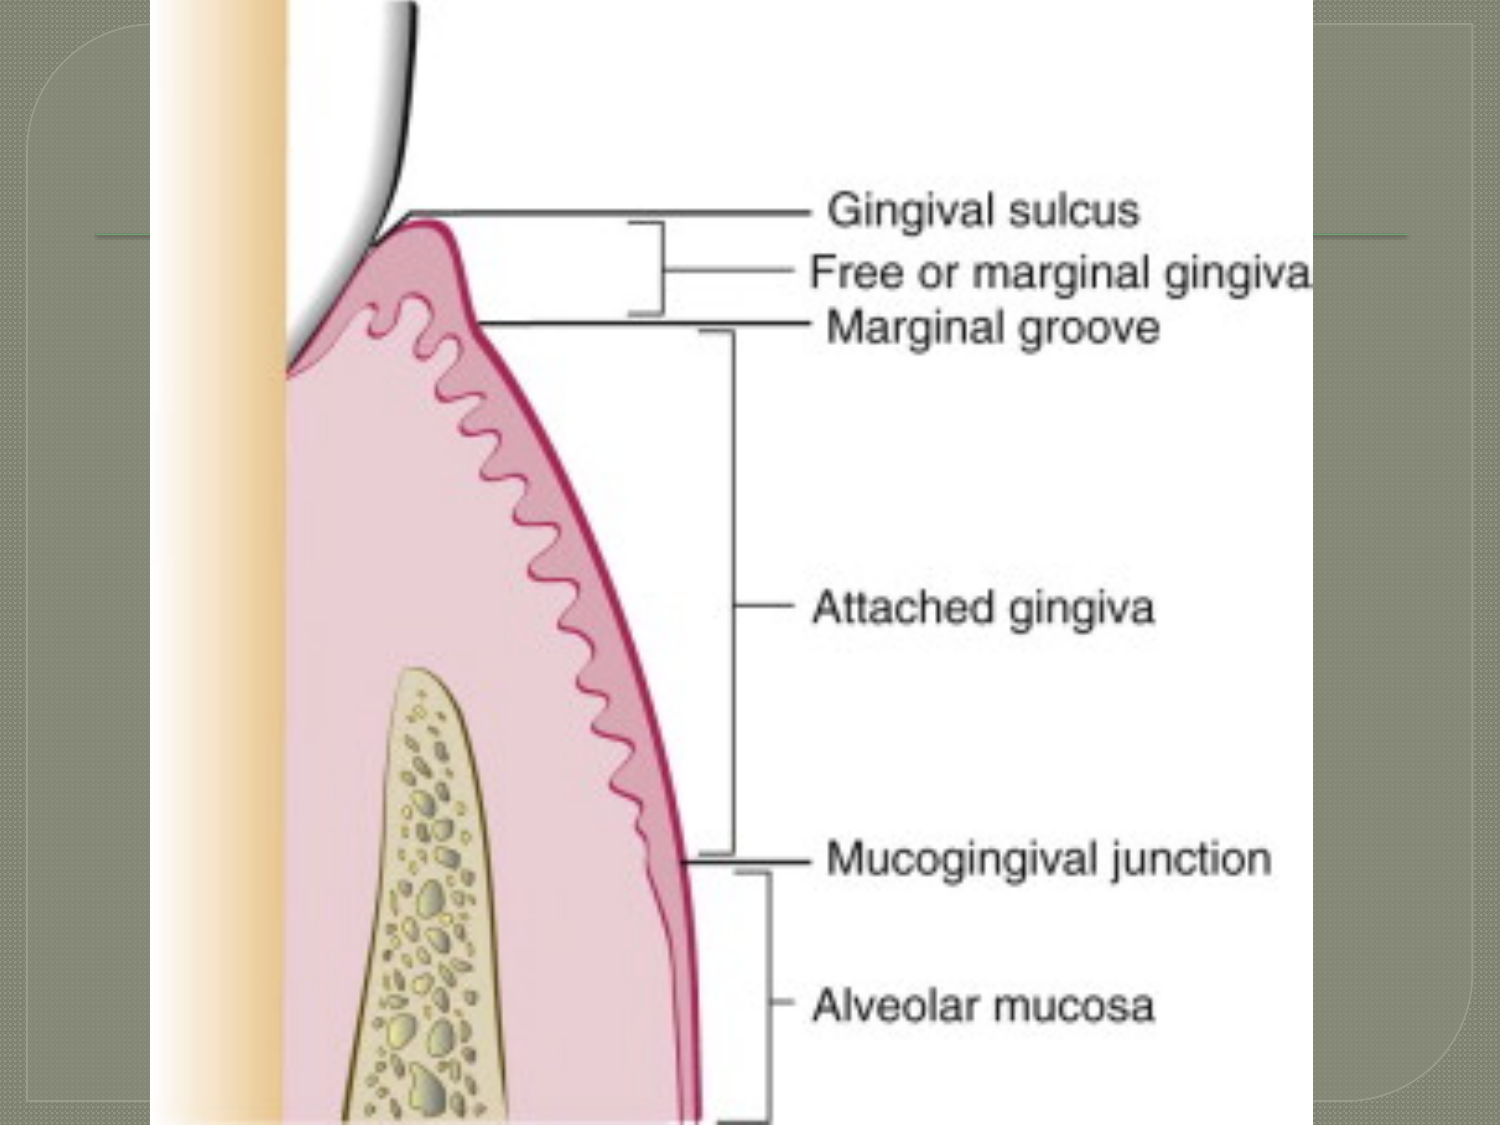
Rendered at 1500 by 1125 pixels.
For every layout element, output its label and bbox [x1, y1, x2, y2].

list [149, 0, 1313, 1125]
